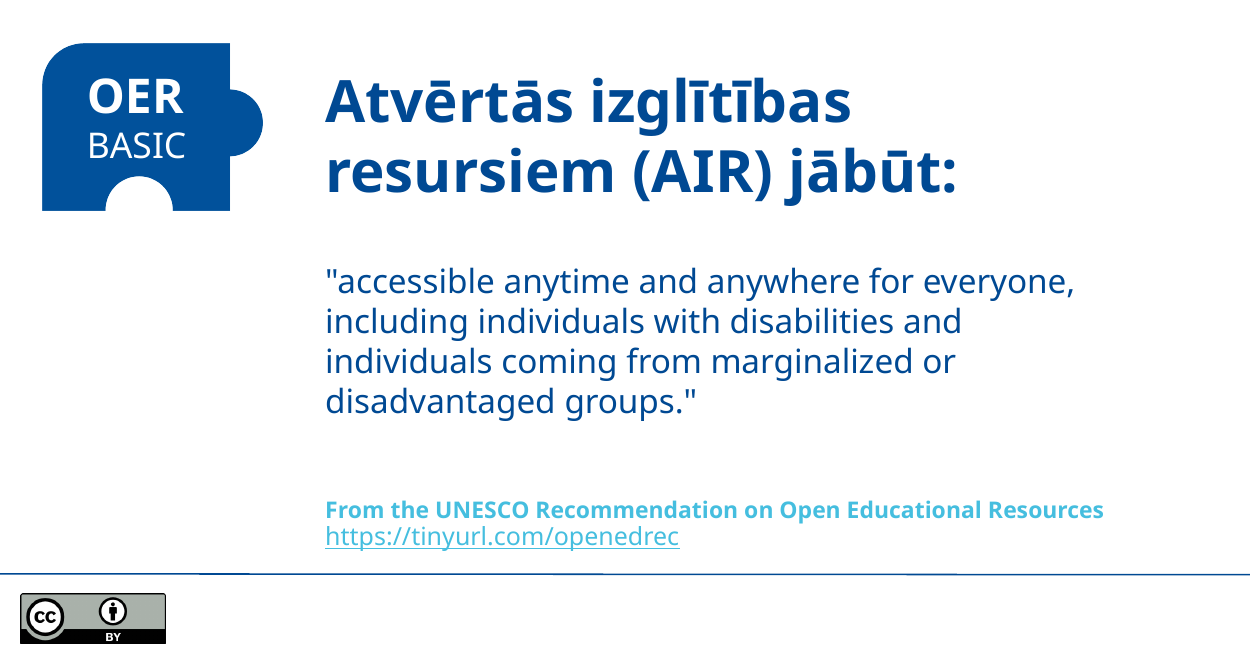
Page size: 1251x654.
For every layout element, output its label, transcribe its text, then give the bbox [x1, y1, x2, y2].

picture [20, 592, 166, 645]
text_box [0, 582, 1250, 654]
text_box Atvērtās izglītības resursiem (AIR) jābūt: [312, 52, 1158, 217]
text_box "accessible anytime and anywhere for everyone, including individuals with disabilities and individuals coming from marginalized or disadvantaged groups." [312, 247, 1129, 465]
picture [41, 43, 263, 212]
text_box From the UNESCO Recommendation on Open Educational Resources [312, 482, 1250, 535]
text_box https://tinyurl.com/openedrec [312, 508, 765, 567]
text_box OER BASIC [266, 50, 410, 181]
